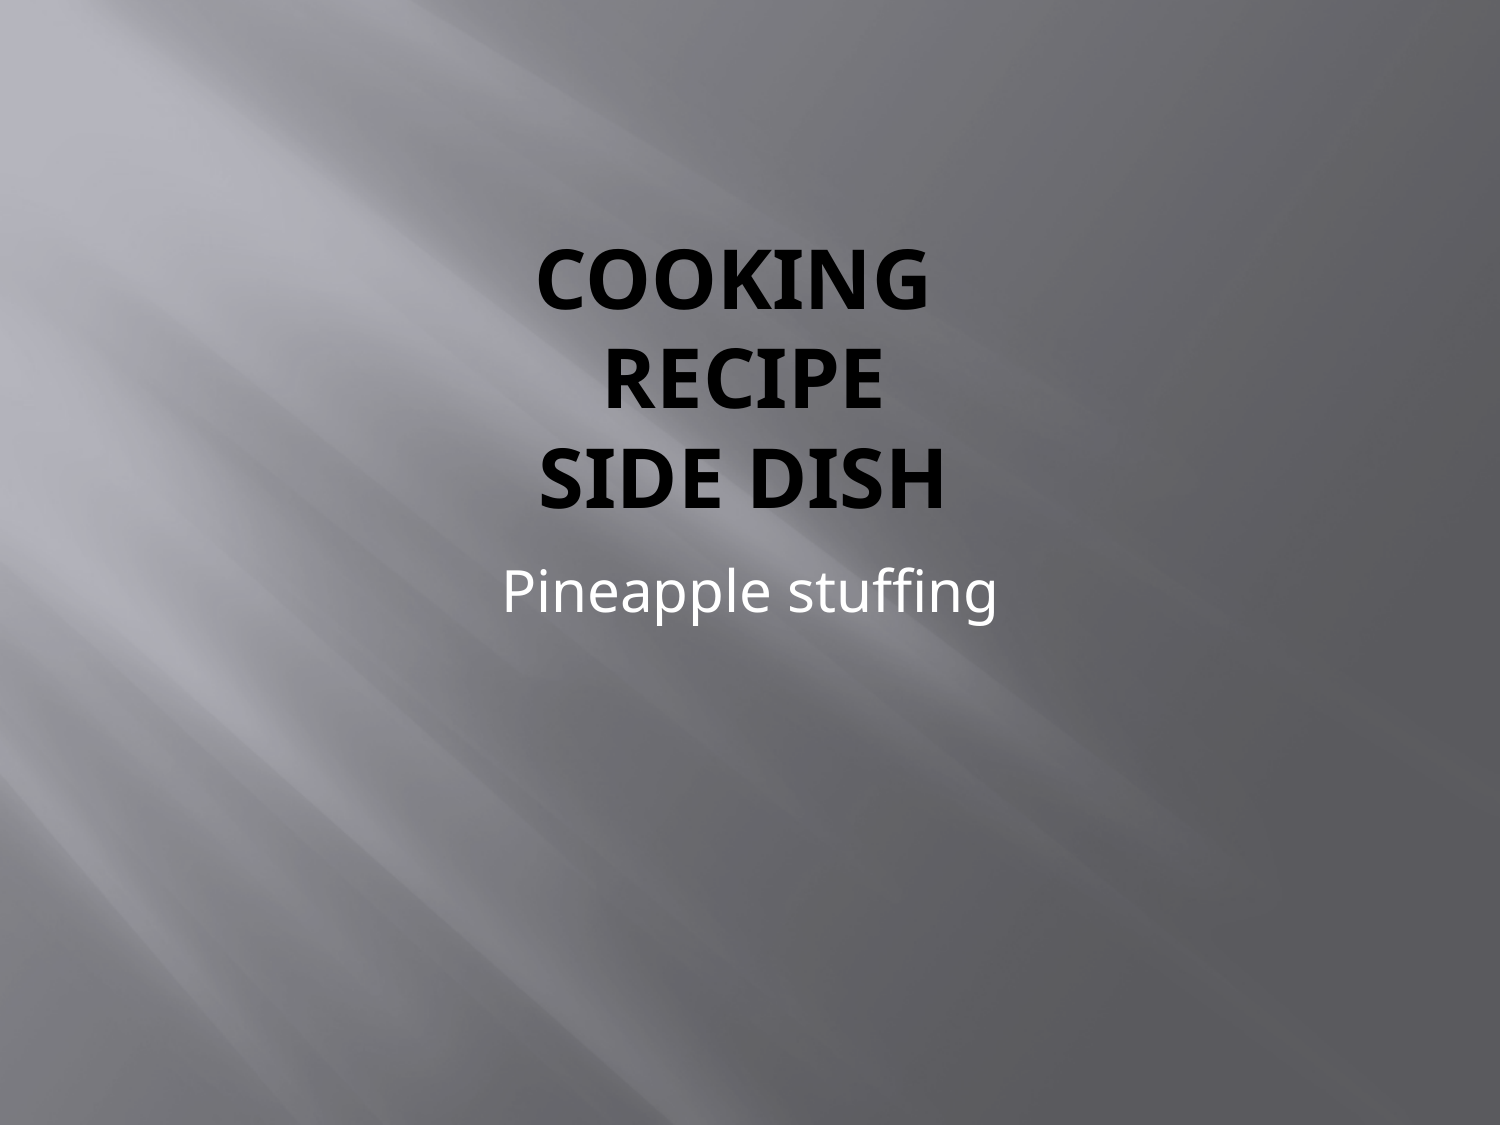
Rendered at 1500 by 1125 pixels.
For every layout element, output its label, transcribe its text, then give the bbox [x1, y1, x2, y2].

title Cooking recipe side dish [69, 224, 1420, 525]
subtitle Pineapple stuffing [225, 546, 1275, 834]
